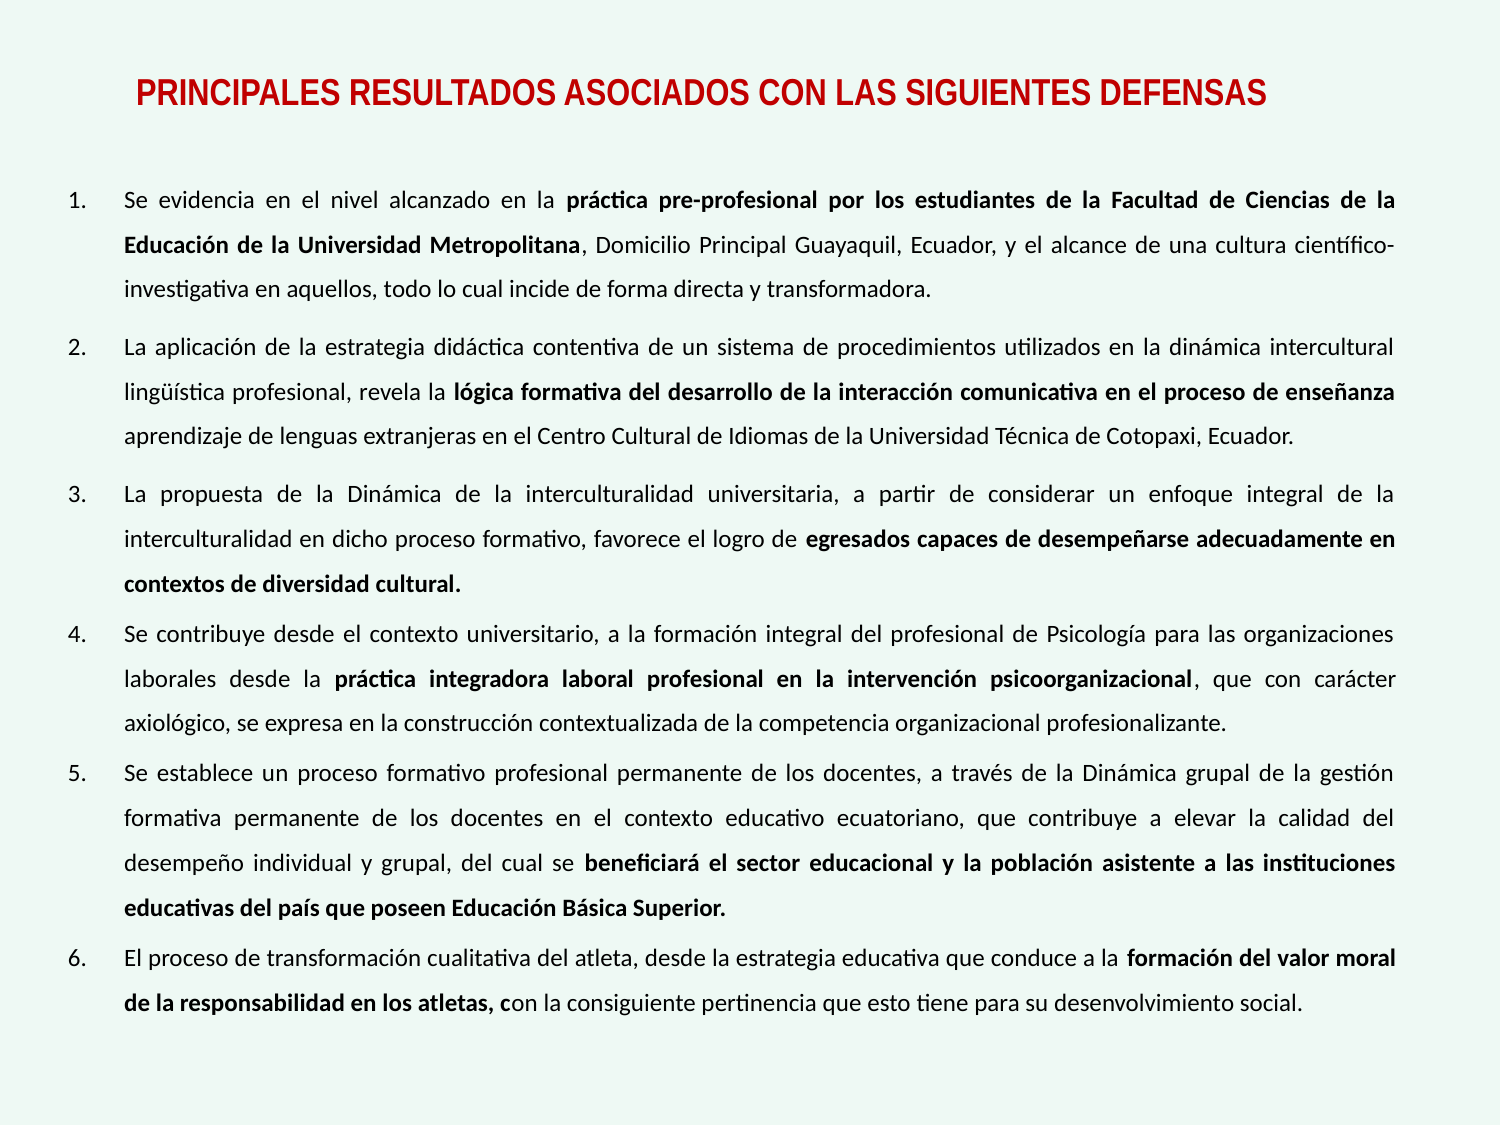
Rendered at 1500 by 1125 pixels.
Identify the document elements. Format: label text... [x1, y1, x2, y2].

text_box Se evidencia en el nivel alcanzado en la práctica pre-profesional por los estudiantes de la Facultad de Ciencias de la Educación de la Universidad Metropolitana, Domicilio Principal Guayaquil, Ecuador, y el alcance de una cultura científico-investigativa en aquellos, todo lo cual incide de forma directa y transformadora. La aplicación de la estrategia didáctica contentiva de un sistema de procedimientos utilizados en la dinámica intercultural lingüística profesional, revela la lógica formativa del desarrollo de la interacción comunicativa en el proceso de enseñanza aprendizaje de lenguas extranjeras en el Centro Cultural de Idiomas de la Universidad Técnica de Cotopaxi, Ecuador. La propuesta de la Dinámica de la interculturalidad universitaria, a partir de considerar un enfoque integral de la interculturalidad en dicho proceso formativo, favorece el logro de egresados capaces de desempeñarse adecuadamente en contextos de diversidad cultural. Se contribuye desde el contexto universitario, a la formación integral del profesional de Psicología para las organizaciones laborales desde la práctica integradora laboral profesional en la intervención psicoorganizacional, que con carácter axiológico, se expresa en la construcción contextualizada de la competencia organizacional profesionalizante. Se establece un proceso formativo profesional permanente de los docentes, a través de la Dinámica grupal de la gestión formativa permanente de los docentes en el contexto educativo ecuatoriano, que contribuye a elevar la calidad del desempeño individual y grupal, del cual se beneficiará el sector educacional y la población asistente a las instituciones educativas del país que poseen Educación Básica Superior. El proceso de transformación cualitativa del atleta, desde la estrategia educativa que conduce a la formación del valor moral de la responsabilidad en los atletas, con la consiguiente pertinencia que esto tiene para su desenvolvimiento social. [53, 160, 1412, 1059]
title PRINCIPALES RESULTADOS ASOCIADOS CON LAS SIGUIENTES DEFENSAS [64, 0, 1340, 160]
